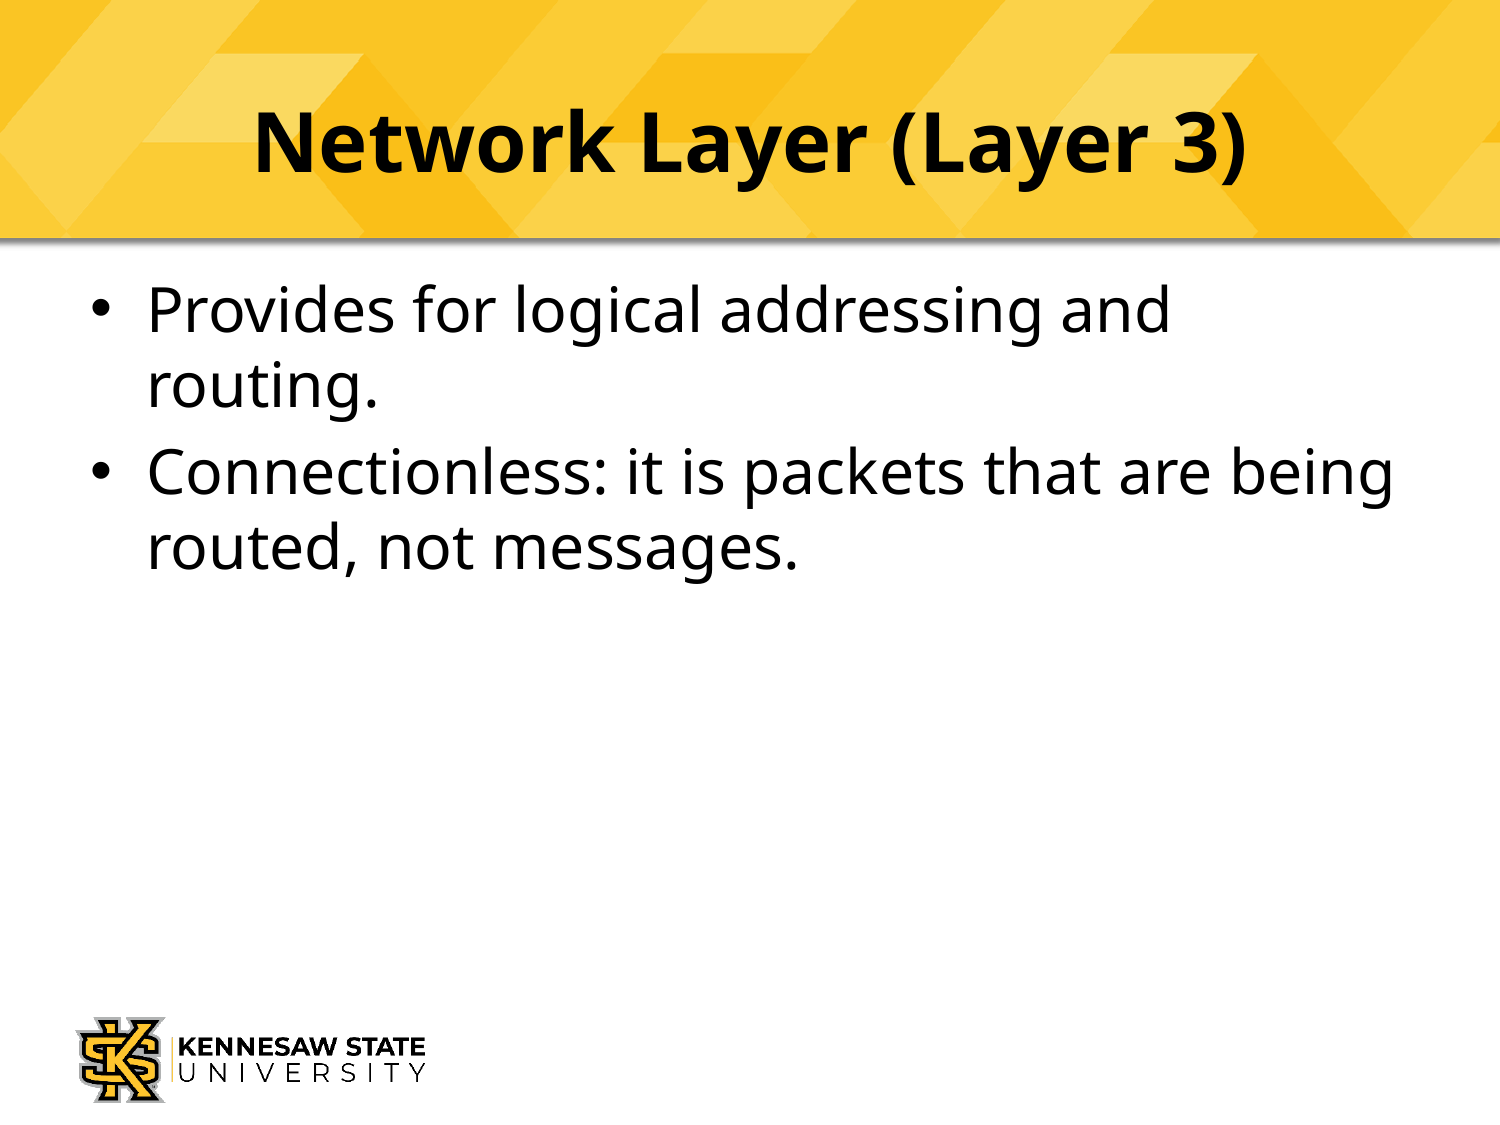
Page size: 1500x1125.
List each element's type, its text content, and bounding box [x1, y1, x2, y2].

title Network Layer (Layer 3) [75, 45, 1425, 233]
picture [0, 0, 1500, 251]
list Provides for logical addressing and routing. Connectionless: it is packets that are being routed, not messages. [75, 262, 1425, 1005]
picture [75, 1017, 425, 1103]
